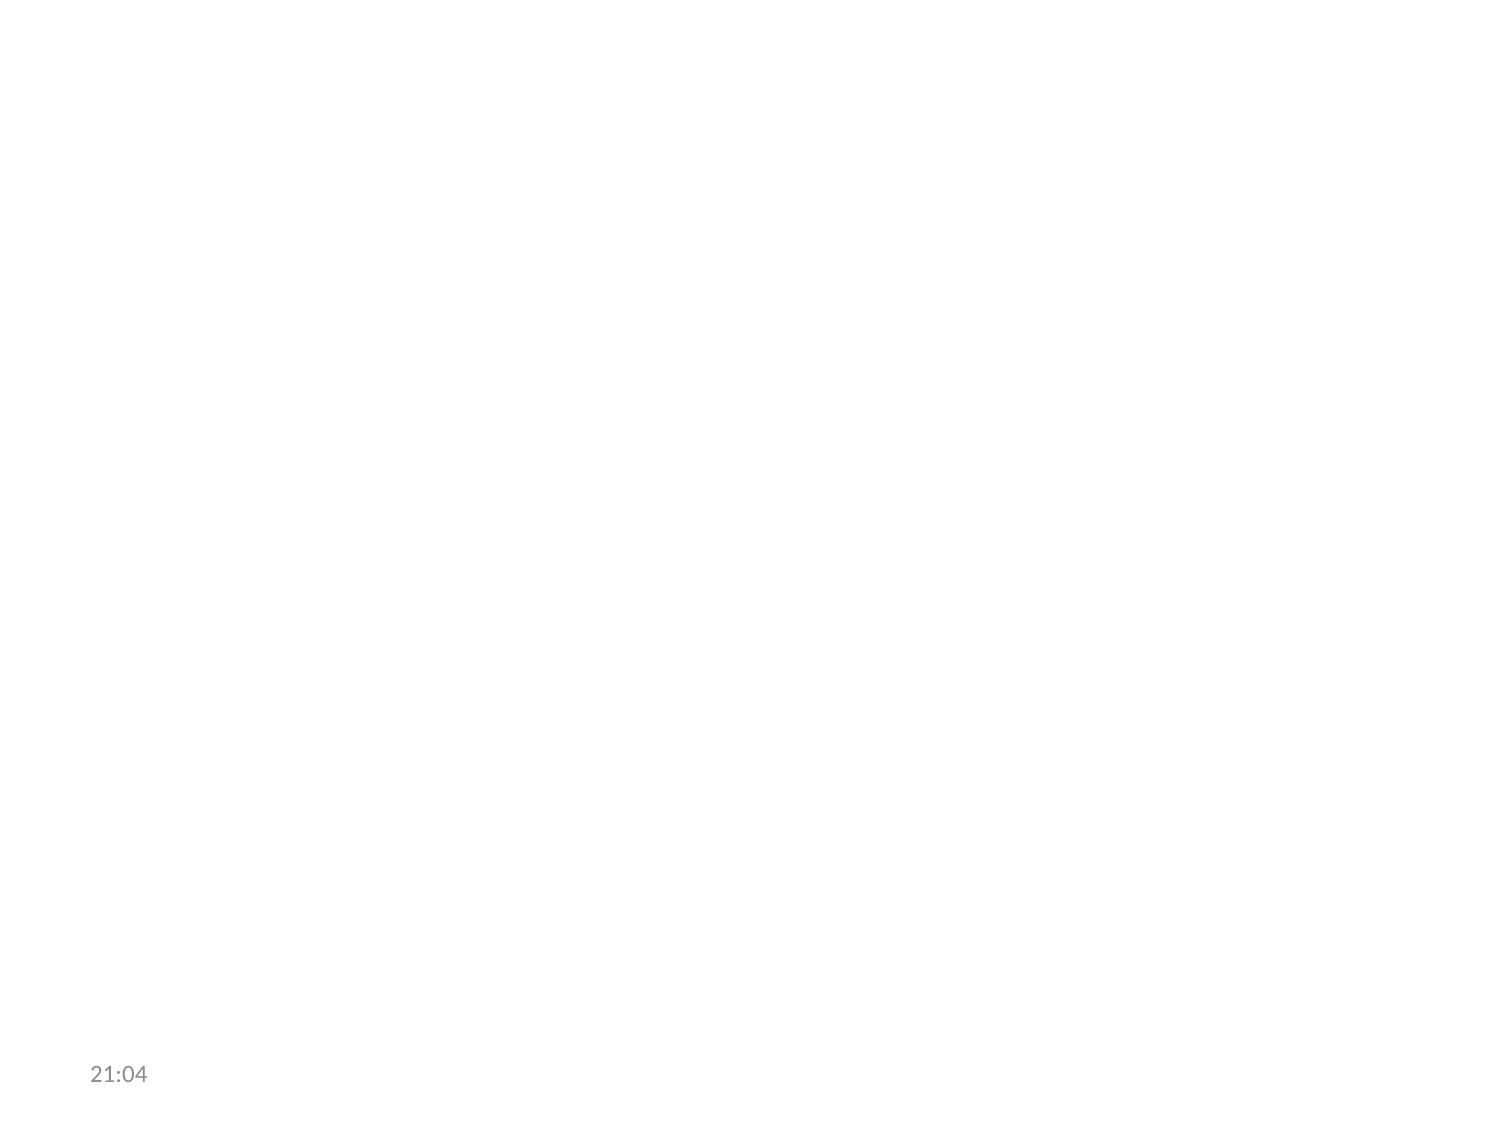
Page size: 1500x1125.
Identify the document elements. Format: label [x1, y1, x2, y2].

slide_number [75, 1042, 425, 1103]
